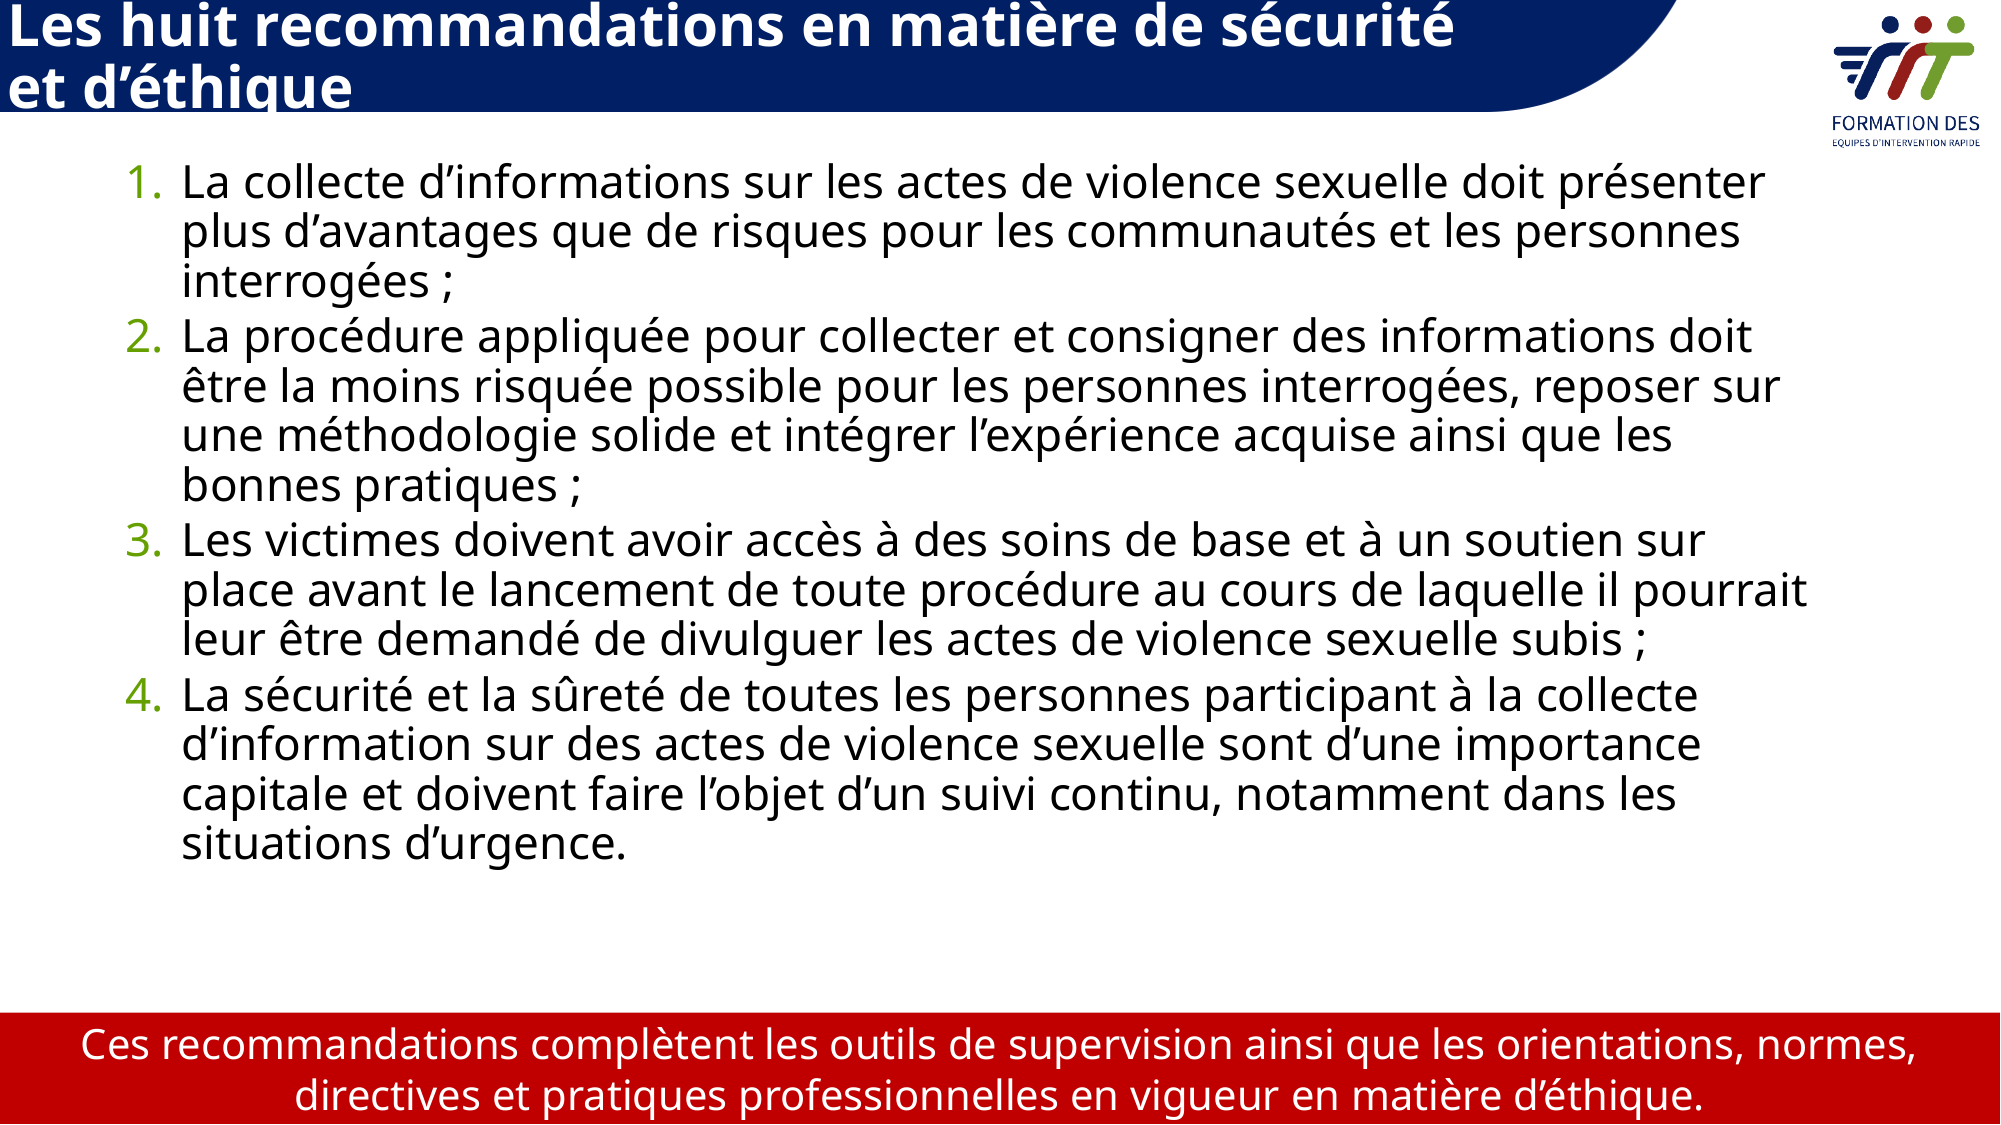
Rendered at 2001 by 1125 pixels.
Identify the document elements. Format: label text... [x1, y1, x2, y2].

list La collecte d’informations sur les actes de violence sexuelle doit présenter plus d’avantages que de risques pour les communautés et les personnes interrogées ; La procédure appliquée pour collecter et consigner des informations doit être la moins risquée possible pour les personnes interrogées, reposer sur une méthodologie solide et intégrer l’expérience acquise ainsi que les bonnes pratiques ; Les victimes doivent avoir accès à des soins de base et à un soutien sur place avant le lancement de toute procédure au cours de laquelle il pourrait leur être demandé de divulguer les actes de violence sexuelle subis ; La sécurité et la sûreté de toutes les personnes participant à la collecte d’information sur des actes de violence sexuelle sont d’une importance capitale et doivent faire l’objet d’un suivi continu, notamment dans les situations d’urgence. [117, 150, 1826, 916]
picture [1832, 15, 1980, 148]
picture [1632, 0, 1705, 112]
text_box Ces recommandations complètent les outils de supervision ainsi que les orientations, normes, directives et pratiques professionnelles en vigueur en matière d’éthique. [0, 1012, 2000, 1124]
title Les huit recommandations en matière de sécurité et d’éthique [0, 0, 1632, 153]
